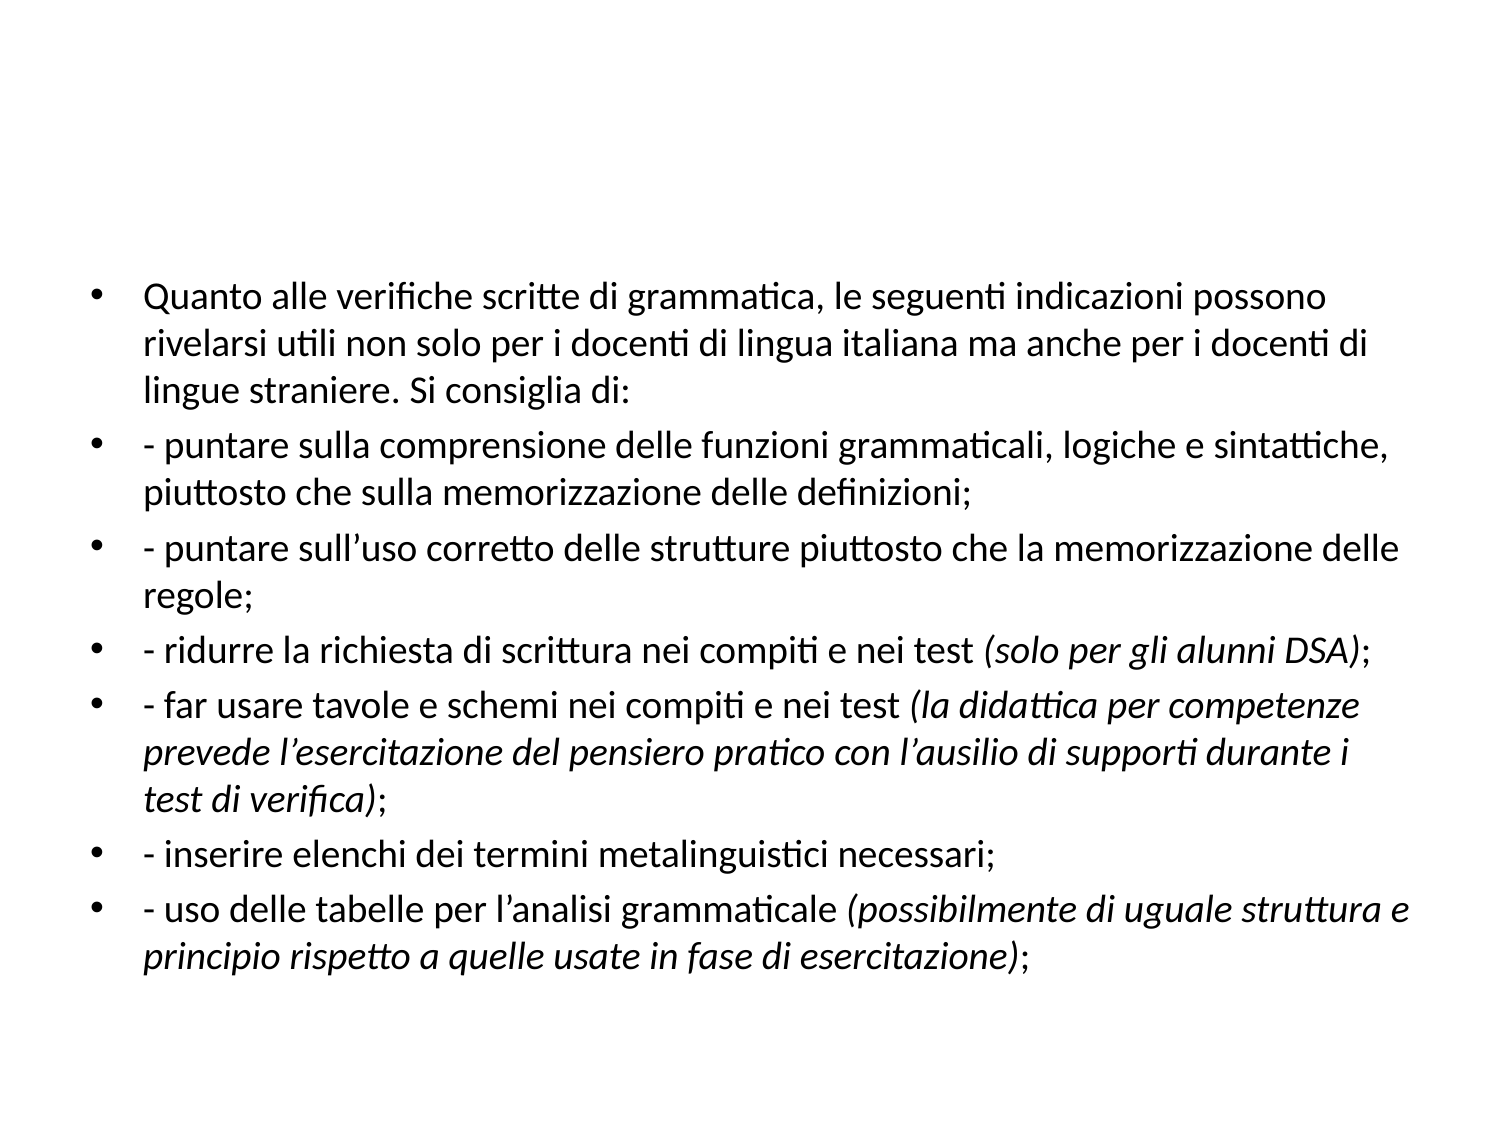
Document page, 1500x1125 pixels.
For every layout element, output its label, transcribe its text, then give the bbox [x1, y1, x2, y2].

list Quanto alle verifiche scritte di grammatica, le seguenti indicazioni possono rivelarsi utili non solo per i docenti di lingua italiana ma anche per i docenti di lingue straniere. Si consiglia di: - puntare sulla comprensione delle funzioni grammaticali, logiche e sintattiche, piuttosto che sulla memorizzazione delle definizioni; - puntare sull’uso corretto delle strutture piuttosto che la memorizzazione delle regole; - ridurre la richiesta di scrittura nei compiti e nei test (solo per gli alunni DSA); - far usare tavole e schemi nei compiti e nei test (la didattica per competenze prevede l’esercitazione del pensiero pratico con l’ausilio di supporti durante i test di verifica); - inserire elenchi dei termini metalinguistici necessari; - uso delle tabelle per l’analisi grammaticale (possibilmente di uguale struttura e principio rispetto a quelle usate in fase di esercitazione); [75, 262, 1425, 1005]
